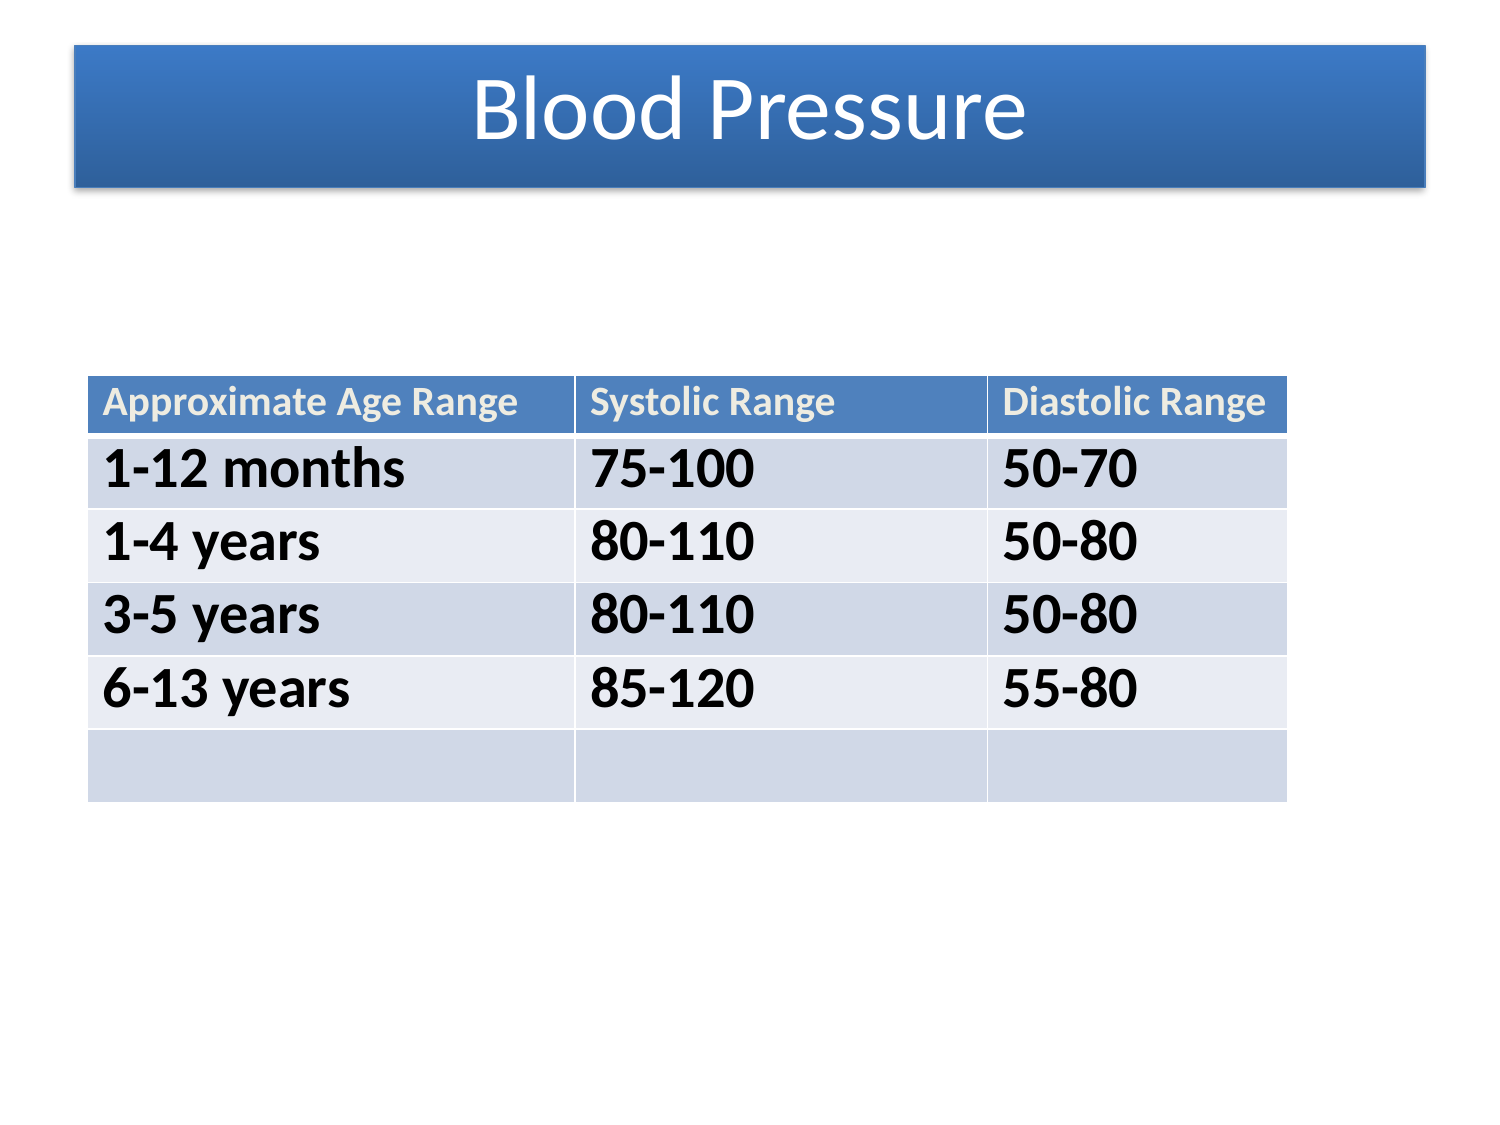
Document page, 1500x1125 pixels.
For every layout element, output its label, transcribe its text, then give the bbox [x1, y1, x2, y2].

table_cell 3-5 years [88, 583, 574, 655]
table_cell 75-100 [576, 439, 987, 508]
table_cell 50-70 [988, 439, 1287, 508]
table_cell [88, 730, 574, 802]
table_cell 55-80 [988, 657, 1287, 728]
table_cell 6-13 years [88, 657, 574, 728]
table_cell 85-120 [576, 657, 987, 728]
table_cell 50-80 [988, 510, 1287, 582]
table_cell 80-110 [576, 583, 987, 655]
table_cell [576, 730, 987, 802]
text_box Blood Pressure [74, 45, 1426, 188]
table_header Approximate Age Range [88, 376, 574, 433]
table_cell 50-80 [988, 583, 1287, 655]
table_header Diastolic Range [988, 376, 1287, 433]
table_cell 80-110 [576, 510, 987, 582]
table_cell 1-4 years [88, 510, 574, 582]
table_header Systolic Range [576, 376, 987, 433]
table_cell 1-12 months [88, 439, 574, 508]
table_cell [988, 730, 1287, 802]
